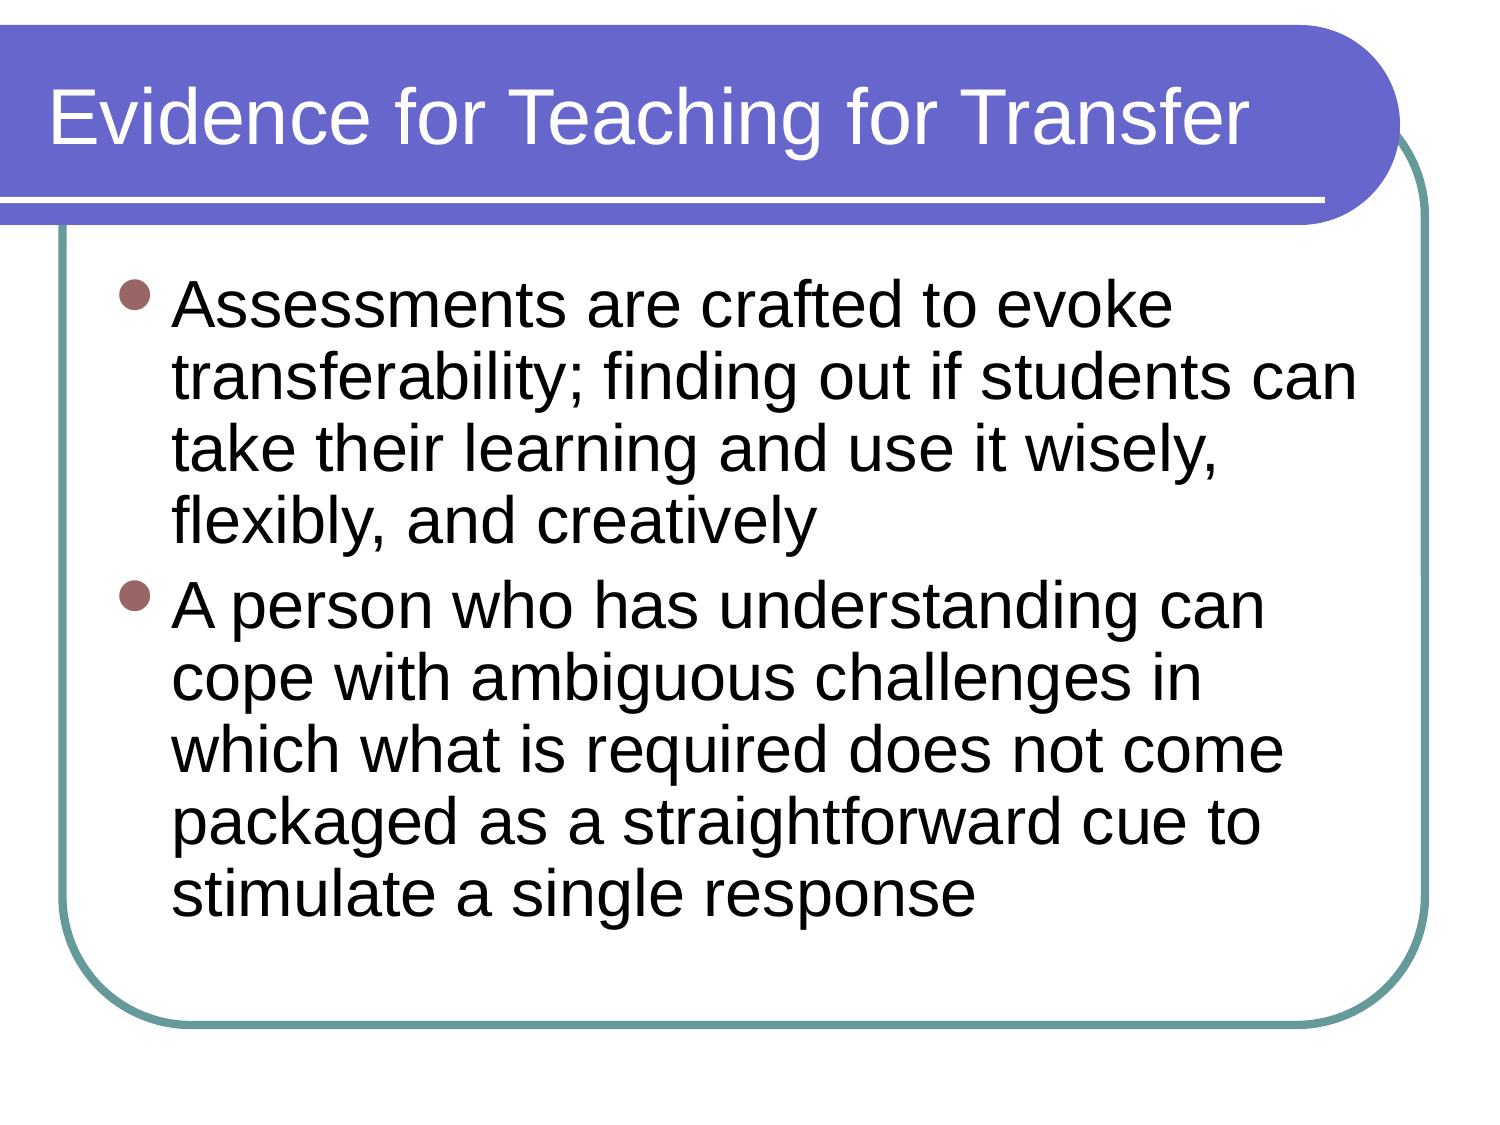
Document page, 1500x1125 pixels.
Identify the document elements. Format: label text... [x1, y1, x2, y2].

list Assessments are crafted to evoke transferability; finding out if students can take their learning and use it wisely, flexibly, and creatively A person who has understanding can cope with ambiguous challenges in which what is required does not come packaged as a straightforward cue to stimulate a single response [99, 262, 1401, 988]
title Evidence for Teaching for Transfer [31, 37, 1348, 188]
